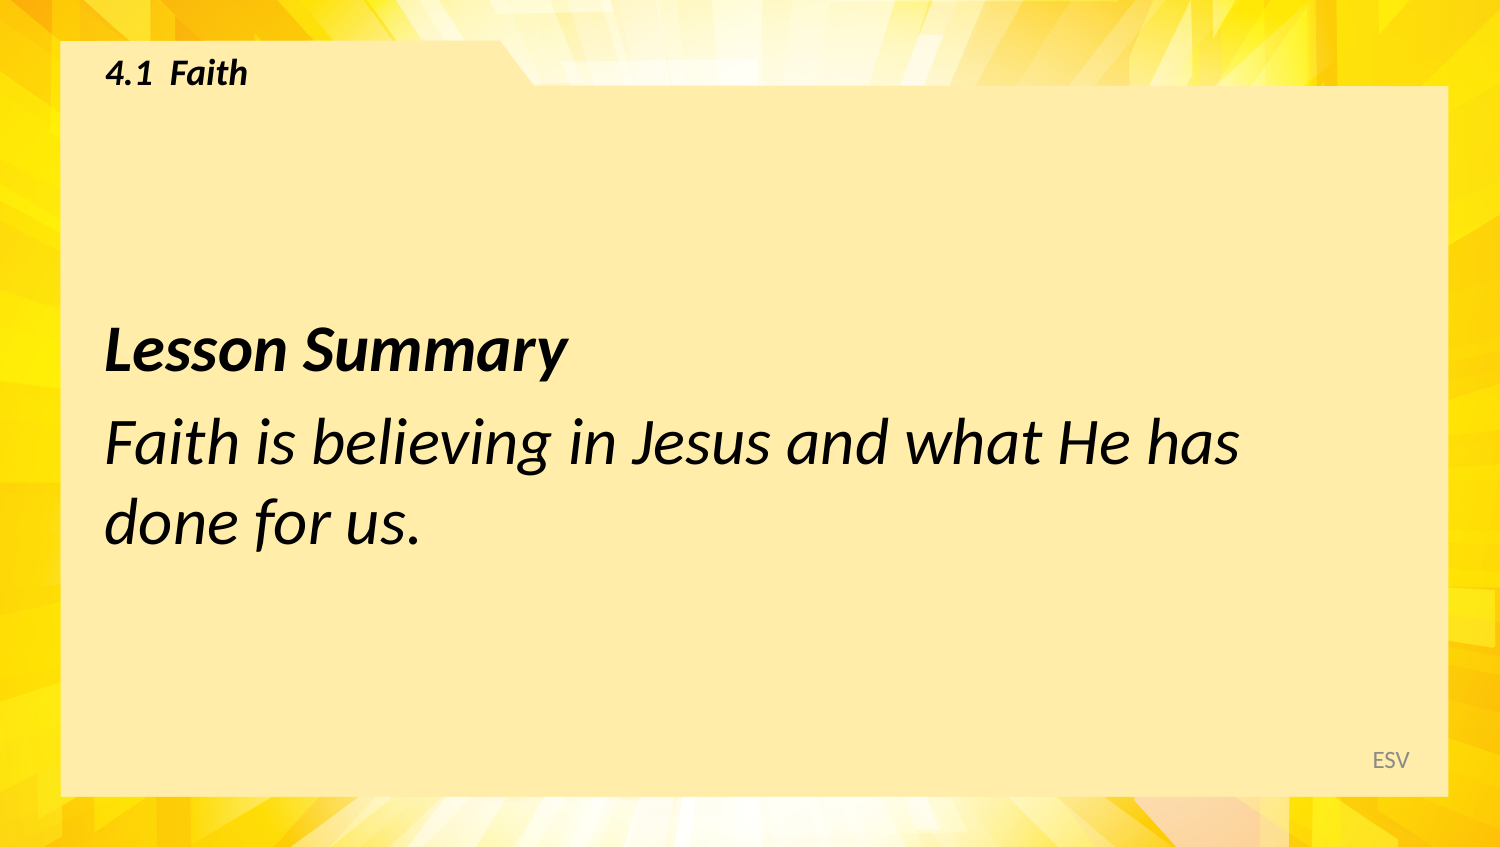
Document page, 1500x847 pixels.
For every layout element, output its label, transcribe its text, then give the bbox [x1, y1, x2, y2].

footer ESV [950, 736, 1425, 782]
title 4.1 Faith [89, 33, 1420, 108]
picture [0, 0, 1500, 847]
list Lesson Summary Faith is believing in Jesus and what He has done for us. [89, 141, 1403, 722]
